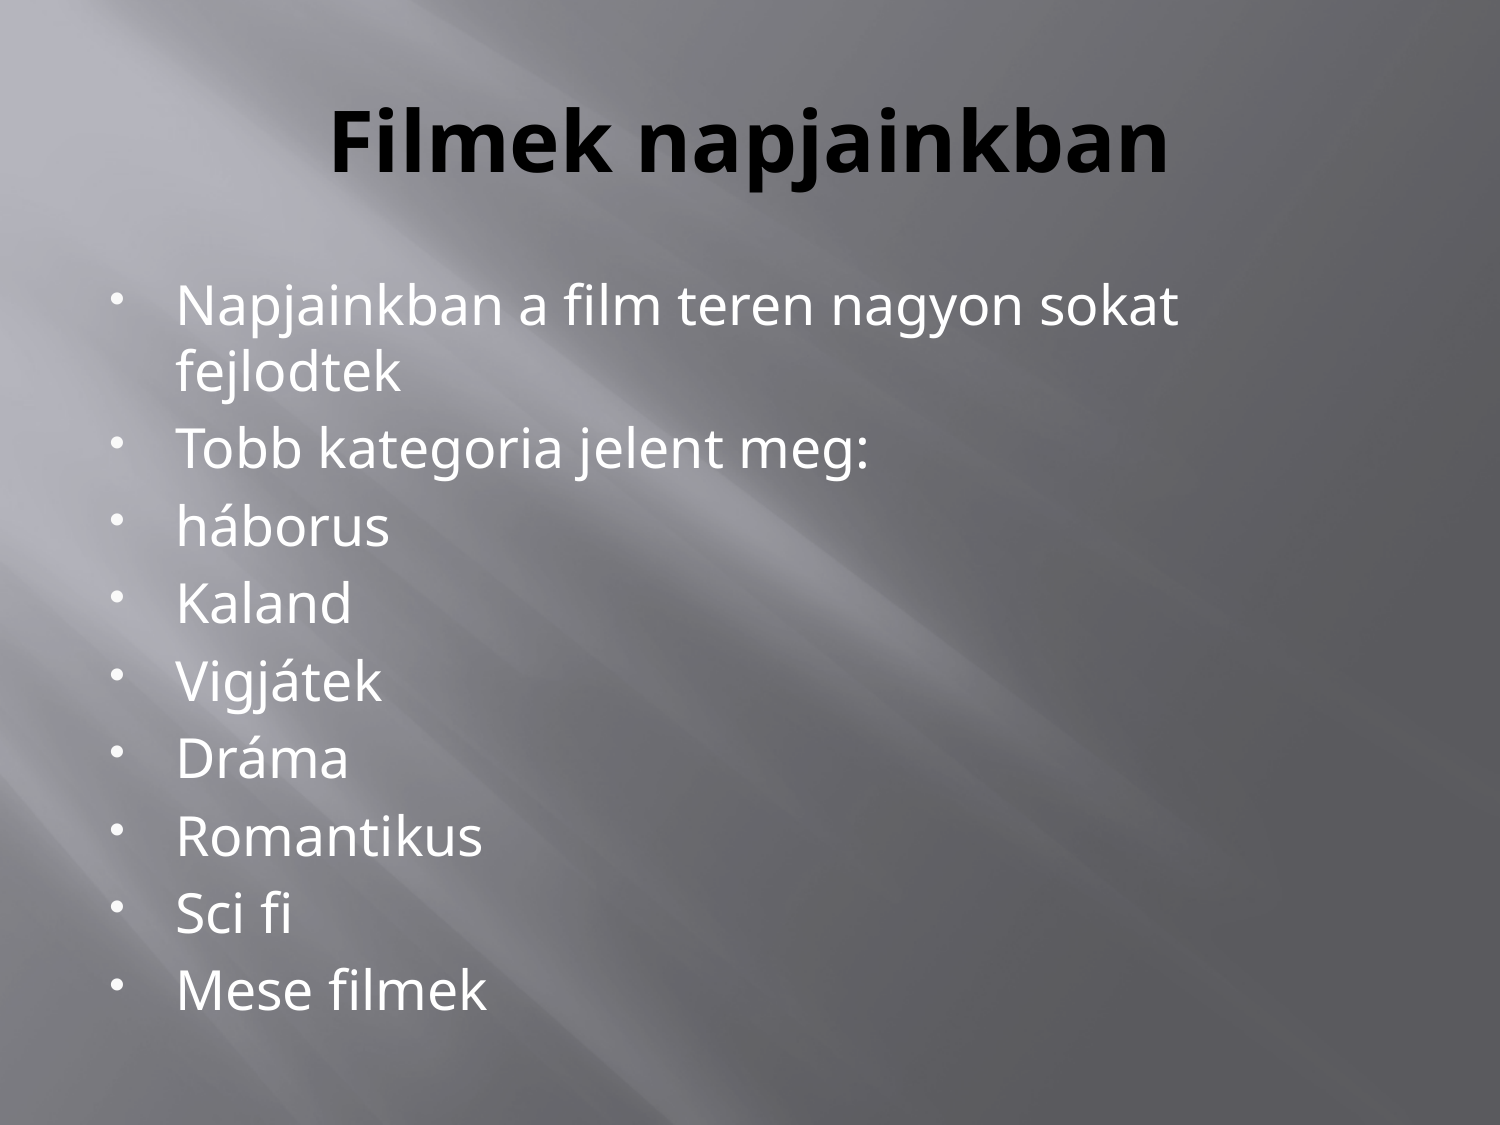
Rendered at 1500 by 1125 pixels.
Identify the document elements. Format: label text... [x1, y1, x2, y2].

list Napjainkban a film teren nagyon sokat fejlodtek Tobb kategoria jelent meg: háborus Kaland Vigjátek Dráma Romantikus Sci fi Mese filmek [75, 262, 1425, 1035]
title Filmek napjainkban [75, 45, 1425, 233]
